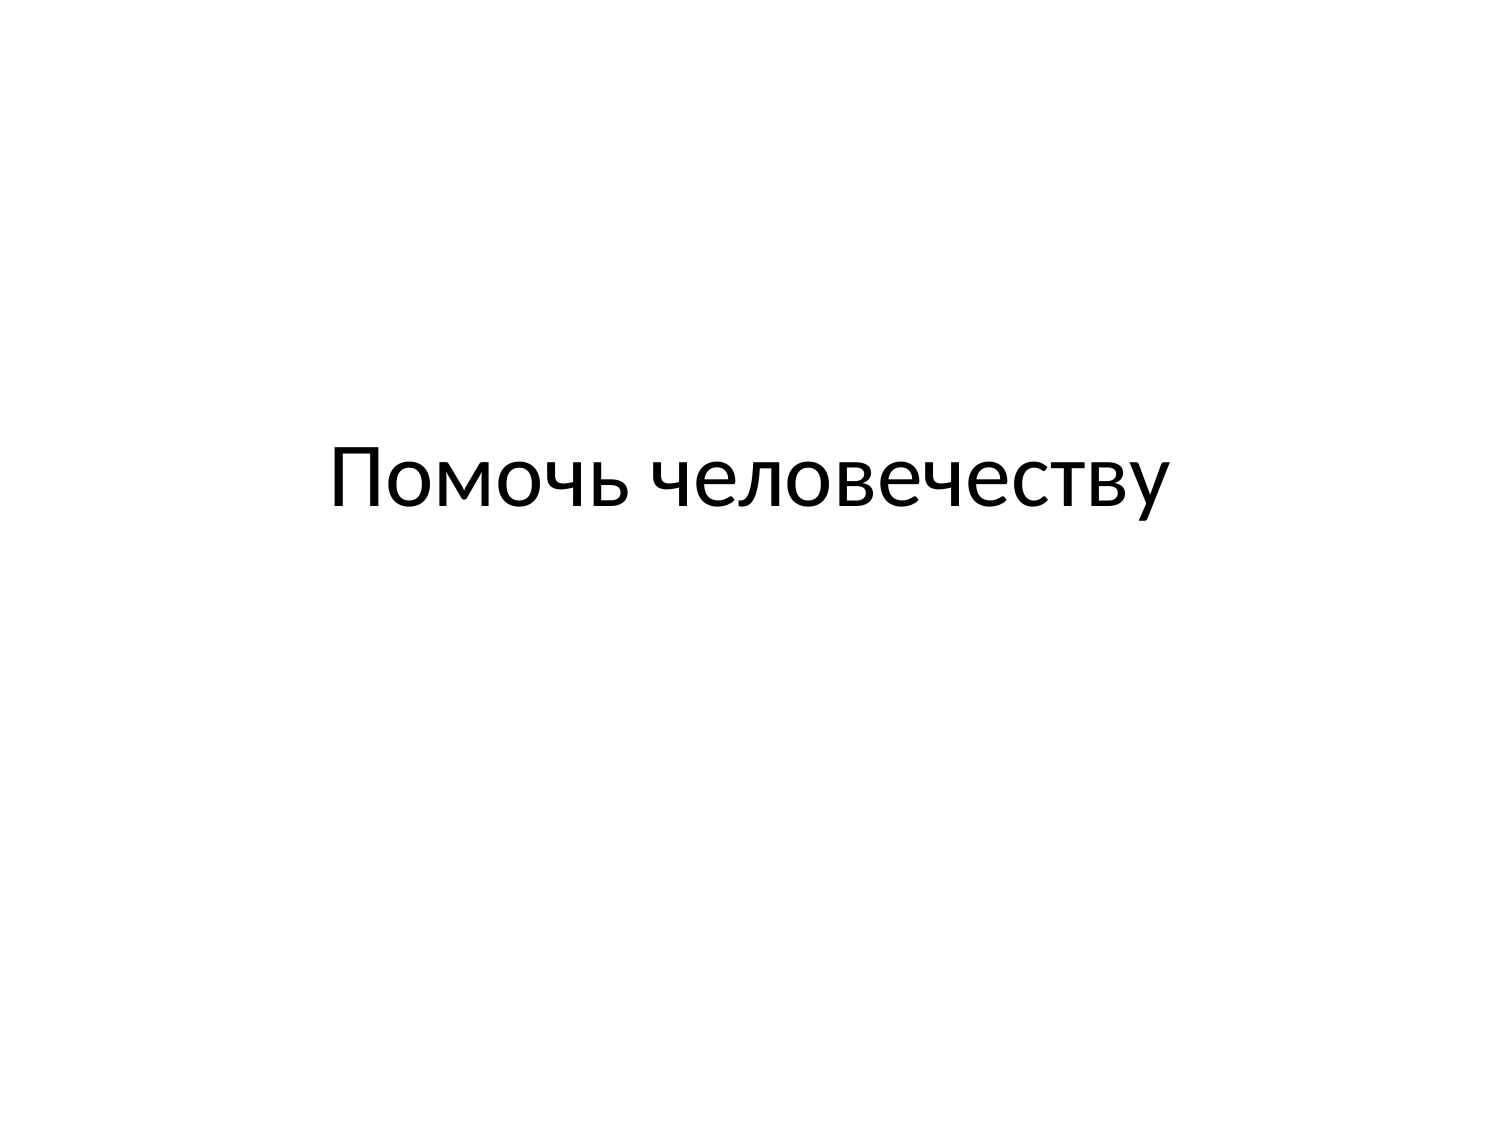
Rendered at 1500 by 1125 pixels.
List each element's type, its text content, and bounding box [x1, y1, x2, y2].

title Помочь человечеству [112, 349, 1388, 591]
